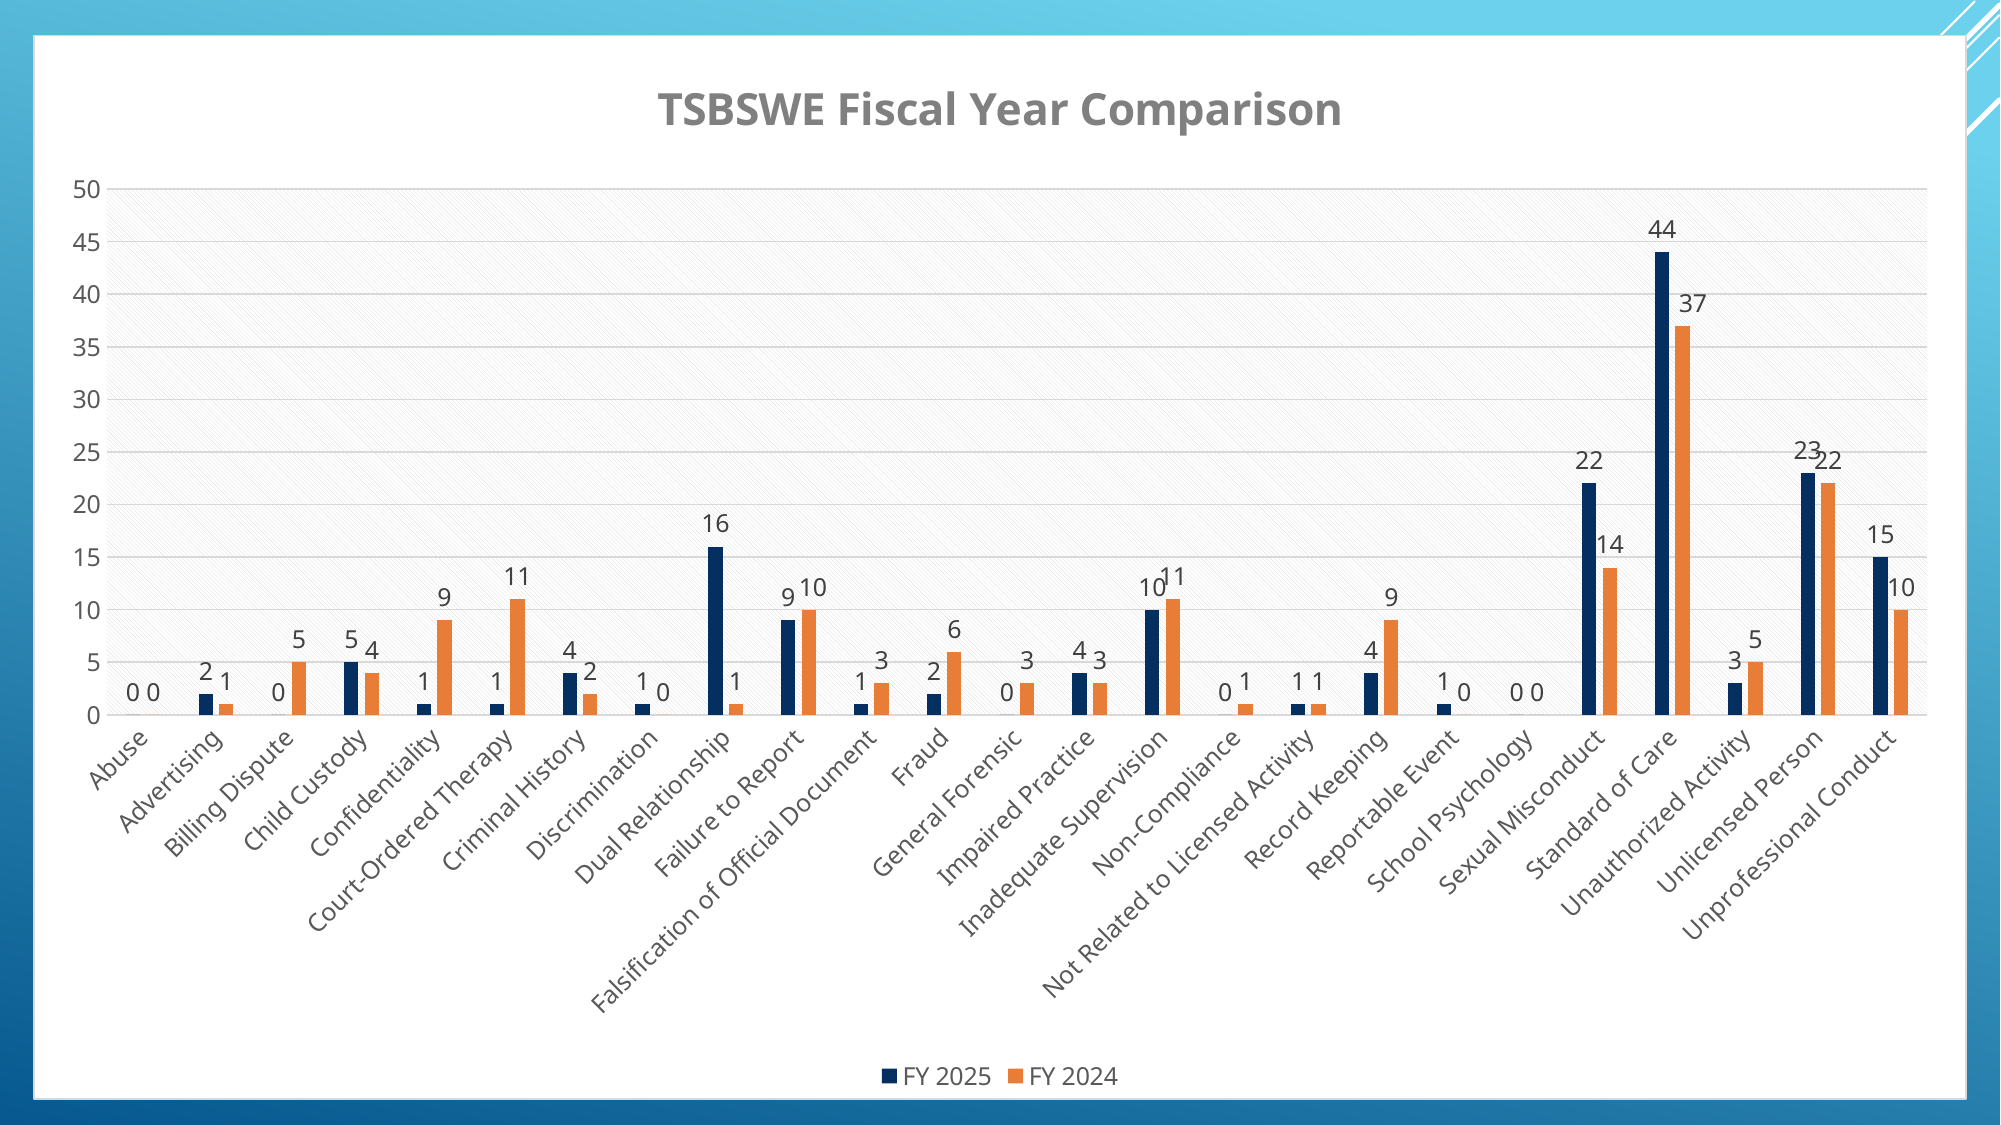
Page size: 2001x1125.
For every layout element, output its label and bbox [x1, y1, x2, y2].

chart [32, 34, 1967, 1101]
